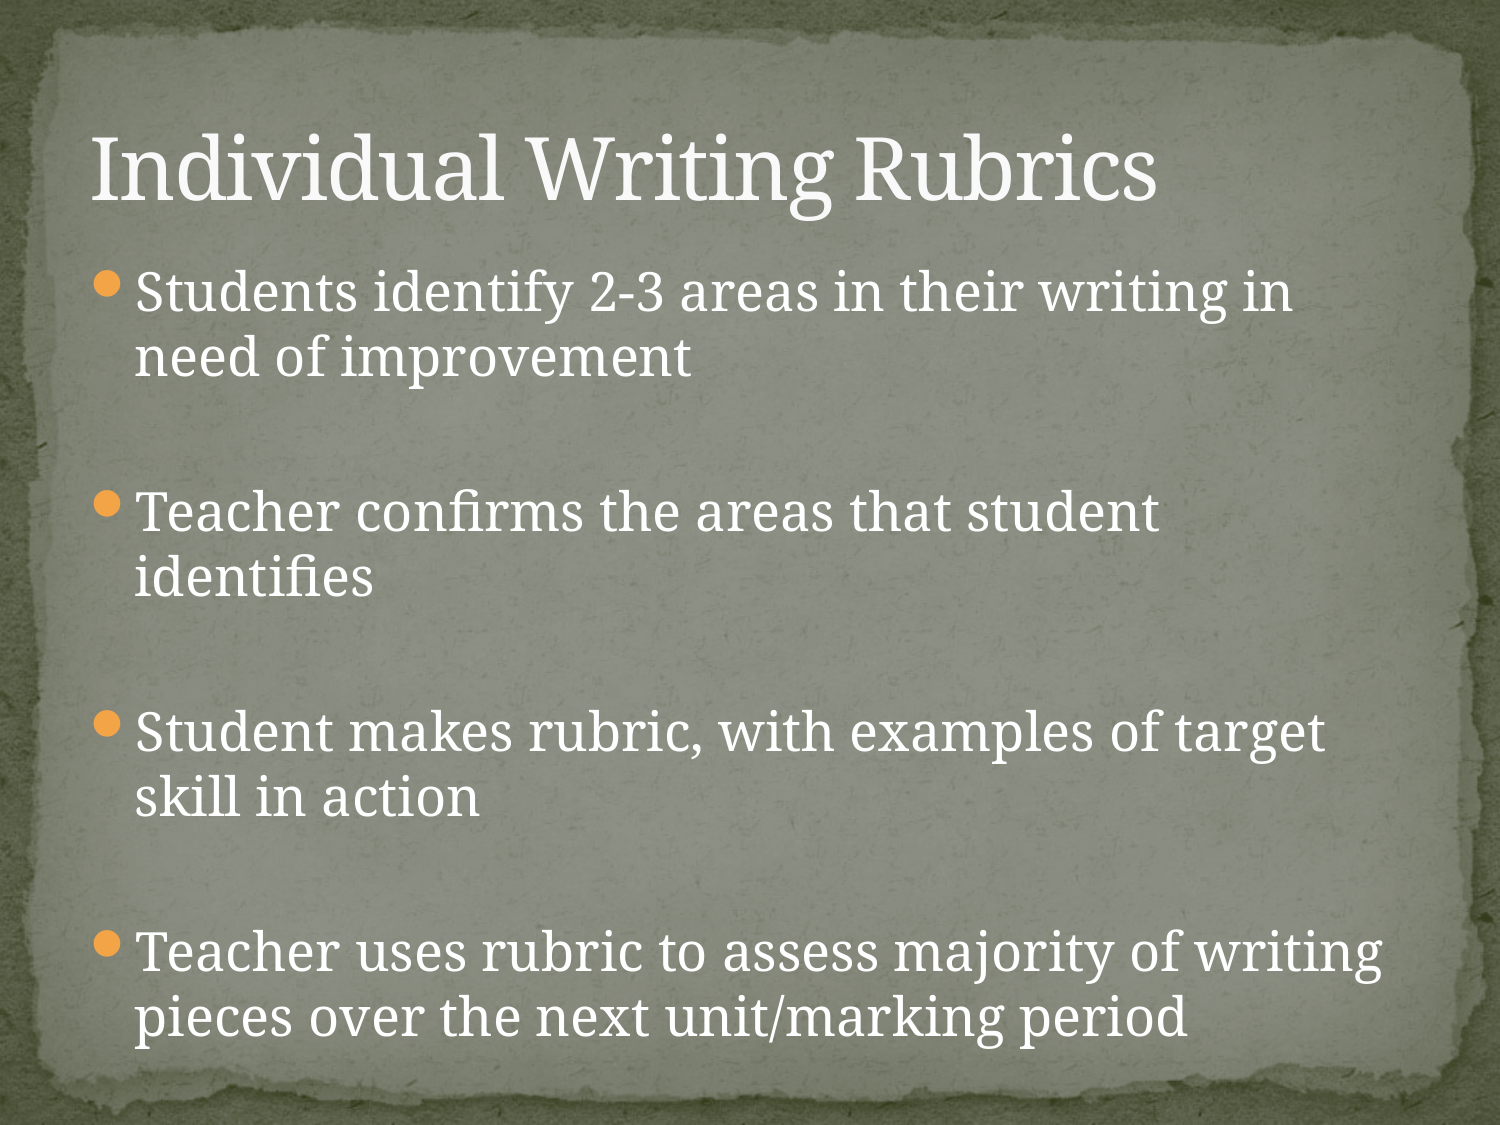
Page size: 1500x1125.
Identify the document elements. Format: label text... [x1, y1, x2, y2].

title Individual Writing Rubrics [74, 24, 1425, 225]
list Students identify 2-3 areas in their writing in need of improvement Teacher confirms the areas that student identifies Student makes rubric, with examples of target skill in action Teacher uses rubric to assess majority of writing pieces over the next unit/marking period [75, 249, 1425, 1000]
